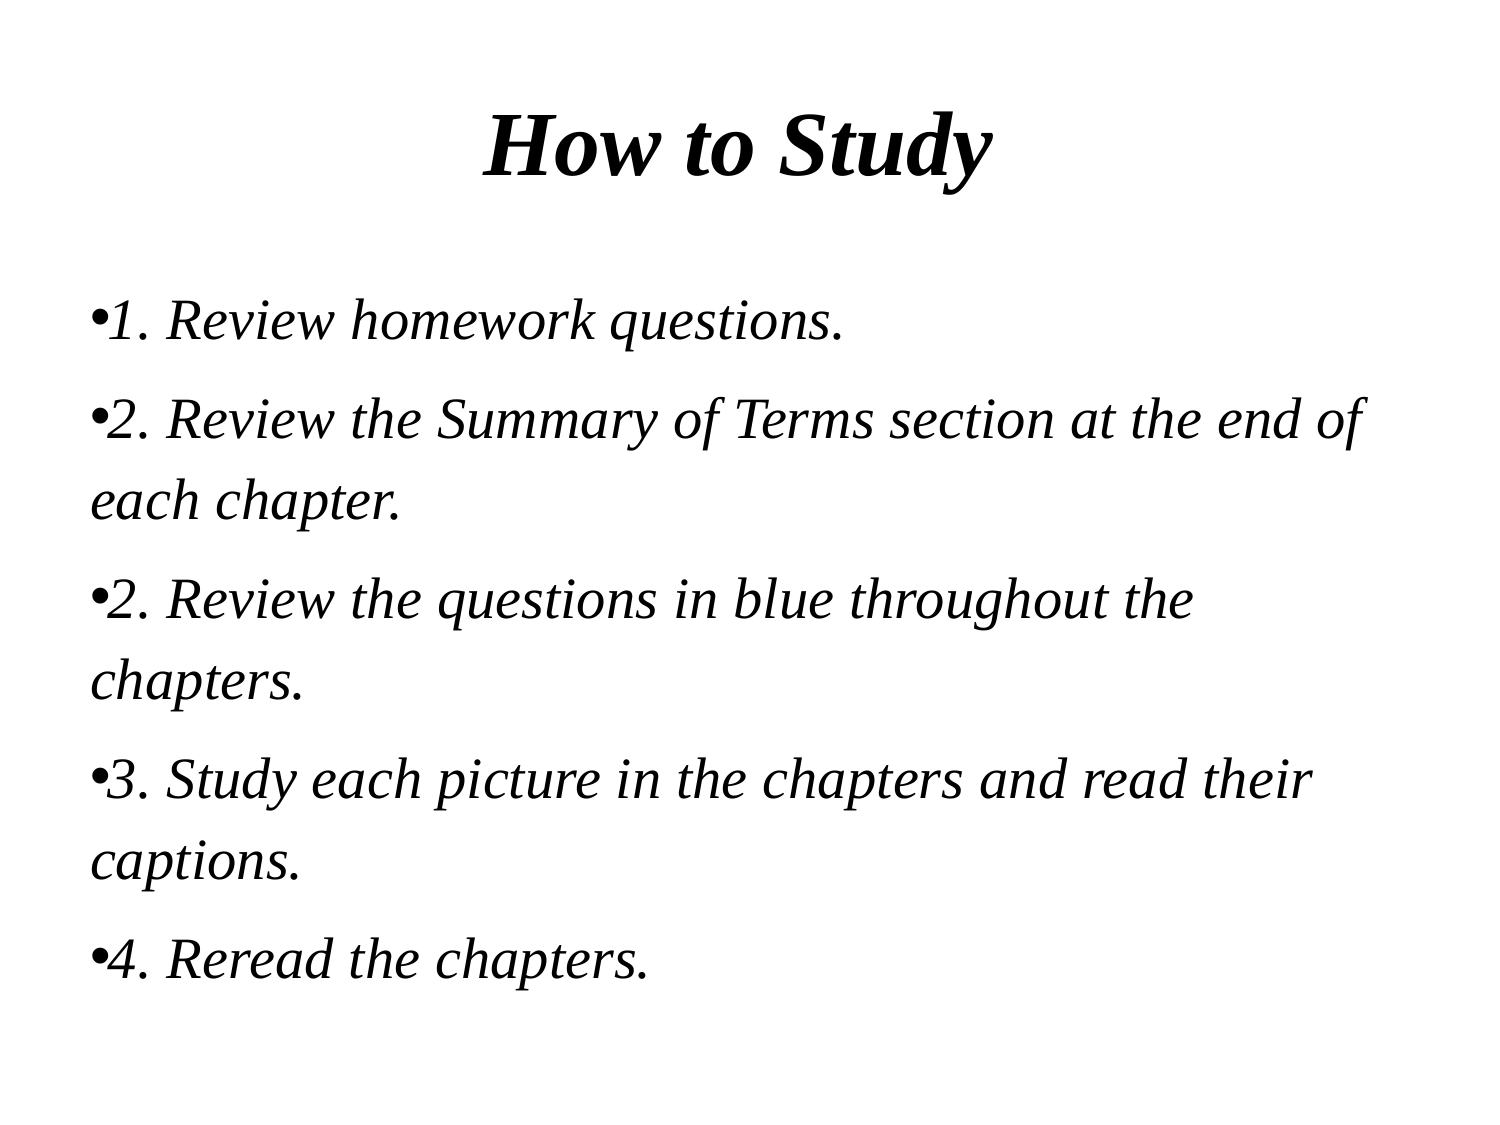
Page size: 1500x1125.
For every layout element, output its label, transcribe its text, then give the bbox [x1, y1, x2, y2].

list 1. Review homework questions. 2. Review the Summary of Terms section at the end of each chapter. 2. Review the questions in blue throughout the chapters. 3. Study each picture in the chapters and read their captions. 4. Reread the chapters. [75, 262, 1425, 1005]
title How to Study [75, 45, 1425, 233]
